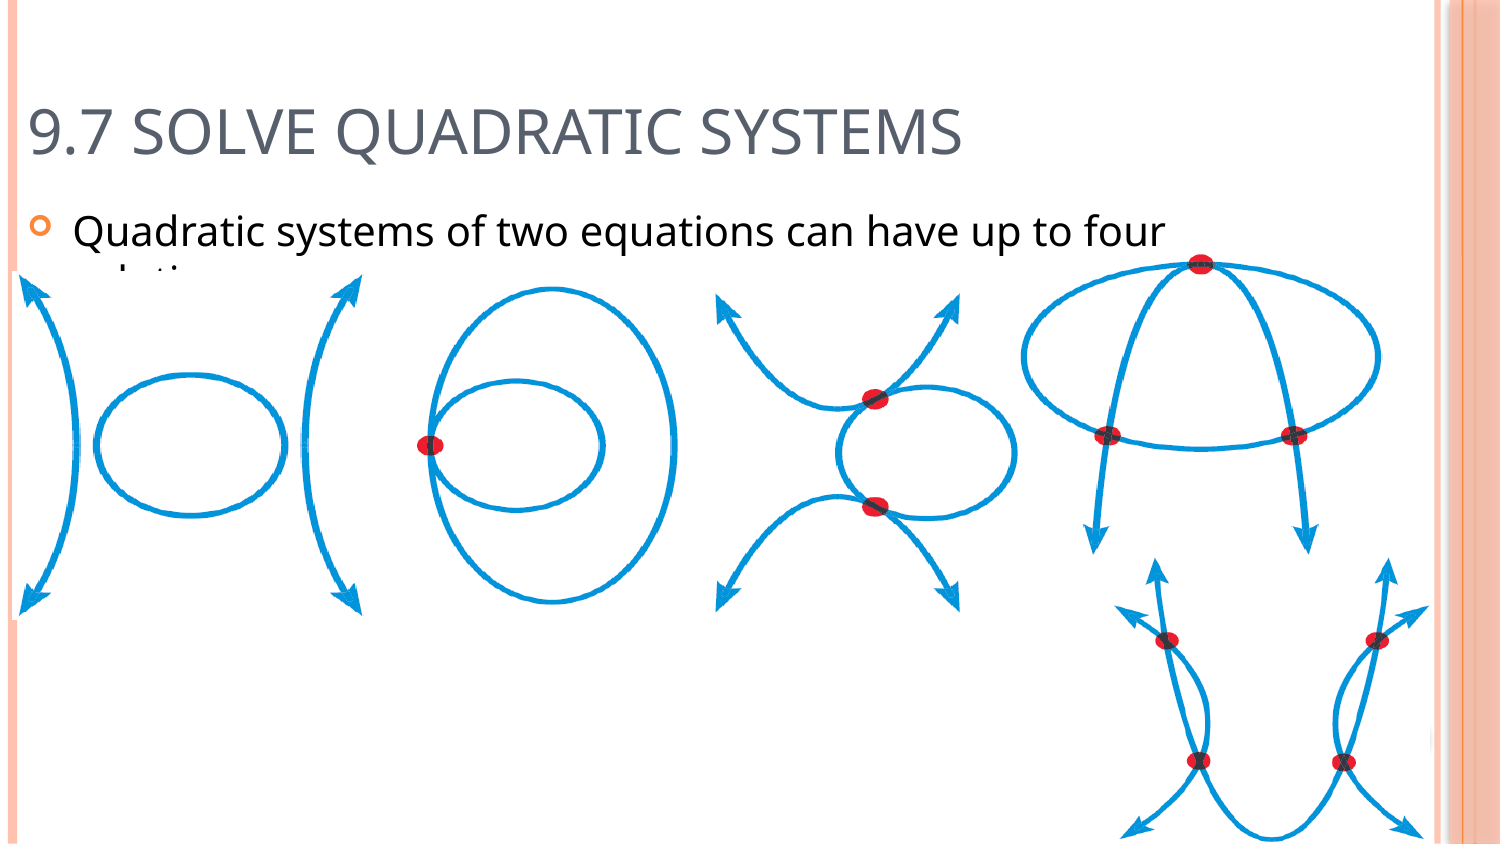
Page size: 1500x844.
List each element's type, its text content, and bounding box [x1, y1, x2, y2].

title 9.7 Solve Quadratic Systems [12, 33, 1375, 175]
list Quadratic systems of two equations can have up to four solutions. [12, 196, 1375, 797]
picture [411, 282, 686, 610]
picture [11, 271, 371, 621]
picture [711, 252, 1431, 844]
